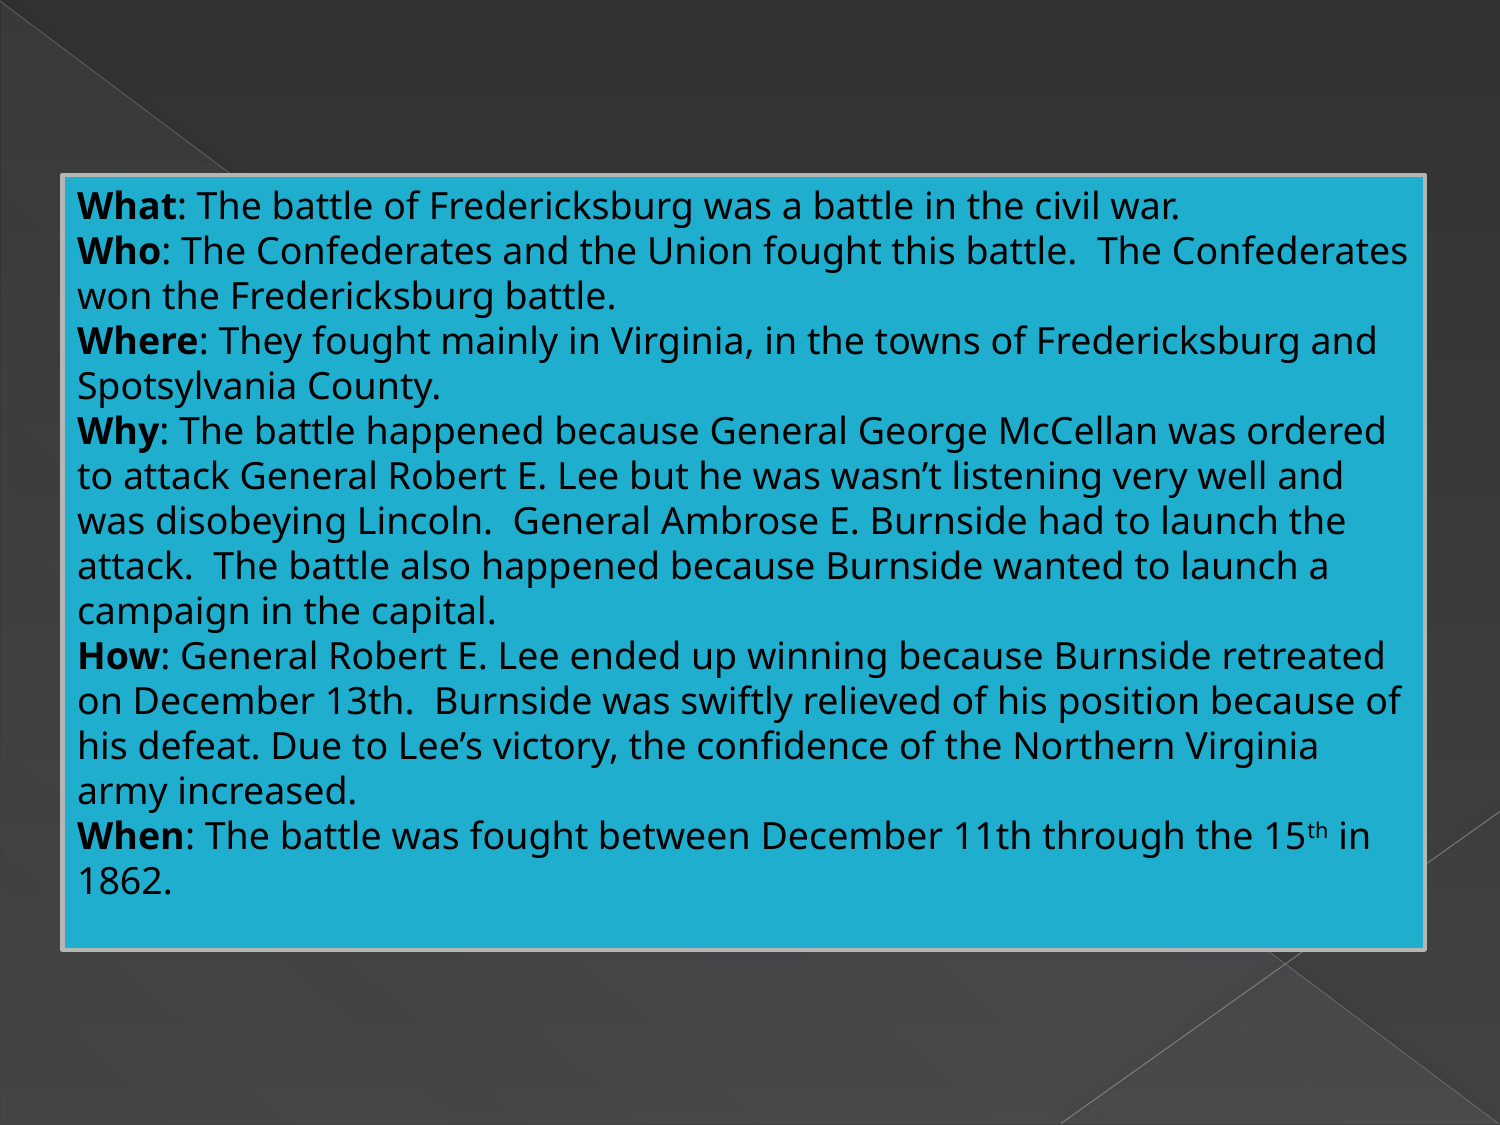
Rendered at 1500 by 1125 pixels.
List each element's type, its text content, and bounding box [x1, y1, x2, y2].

text_box What: The battle of Fredericksburg was a battle in the civil war. Who: The Confederates and the Union fought this battle. The Confederates won the Fredericksburg battle. Where: They fought mainly in Virginia, in the towns of Fredericksburg and Spotsylvania County. Why: The battle happened because General George McCellan was ordered to attack General Robert E. Lee but he was wasn’t listening very well and was disobeying Lincoln. General Ambrose E. Burnside had to launch the attack. The battle also happened because Burnside wanted to launch a campaign in the capital. How: General Robert E. Lee ended up winning because Burnside retreated on December 13th. Burnside was swiftly relieved of his position because of his defeat. Due to Lee’s victory, the confidence of the Northern Virginia army increased. When: The battle was fought between December 11th through the 15th in 1862. [60, 173, 1427, 952]
